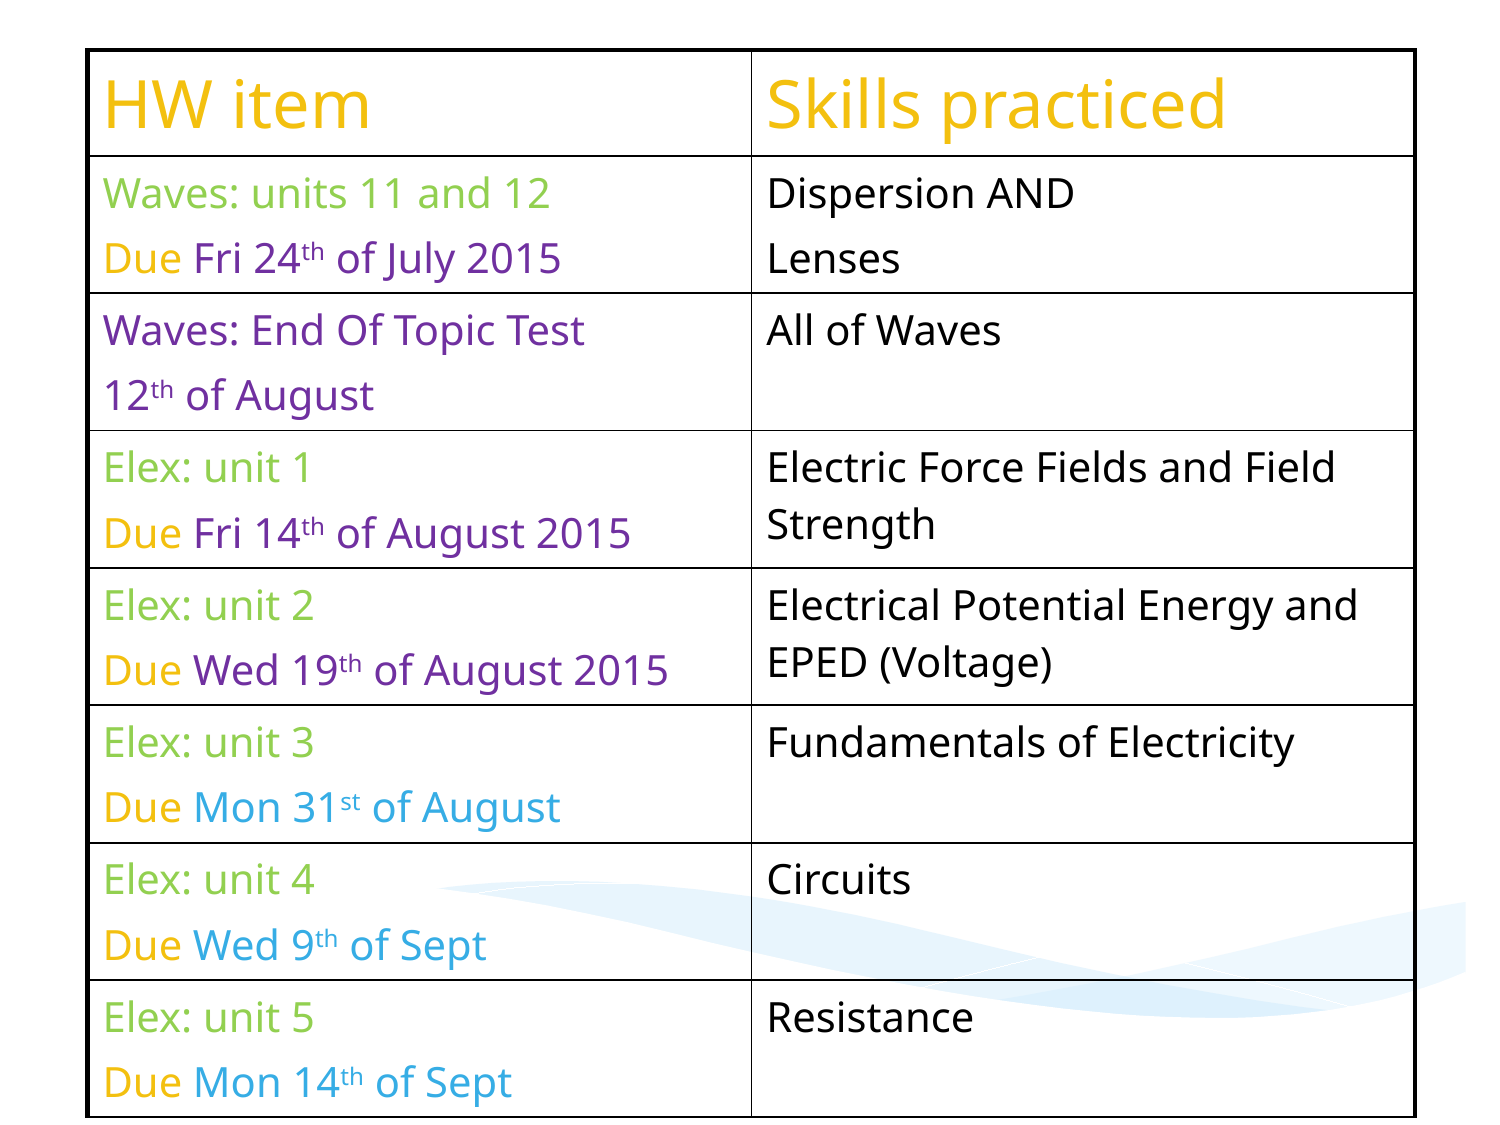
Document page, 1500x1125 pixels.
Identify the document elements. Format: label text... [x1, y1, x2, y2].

table_cell Resistance [752, 981, 1413, 1116]
table_cell Elex: unit 3 Due Mon 31st of August [90, 706, 751, 842]
table_cell Elex: unit 2 Due Wed 19th of August 2015 [90, 569, 751, 704]
table_cell Dispersion AND Lenses [752, 157, 1413, 292]
table_cell Elex: unit 4 Due Wed 9th of Sept [90, 844, 751, 979]
table_cell Circuits [752, 844, 1413, 979]
table_cell Fundamentals of Electricity [752, 706, 1413, 842]
table_cell Elex: unit 1 Due Fri 14th of August 2015 [90, 431, 751, 567]
table_cell Electric Force Fields and Field Strength [752, 431, 1413, 567]
table_header Skills practiced [752, 52, 1413, 155]
table_cell All of Waves [752, 294, 1413, 430]
table_header HW item [90, 52, 751, 155]
table_cell Electrical Potential Energy and EPED (Voltage) [752, 569, 1413, 704]
table_cell Waves: End Of Topic Test 12th of August [90, 294, 751, 430]
table_cell Waves: units 11 and 12 Due Fri 24th of July 2015 [90, 157, 751, 292]
table_cell Elex: unit 5 Due Mon 14th of Sept [90, 981, 751, 1116]
